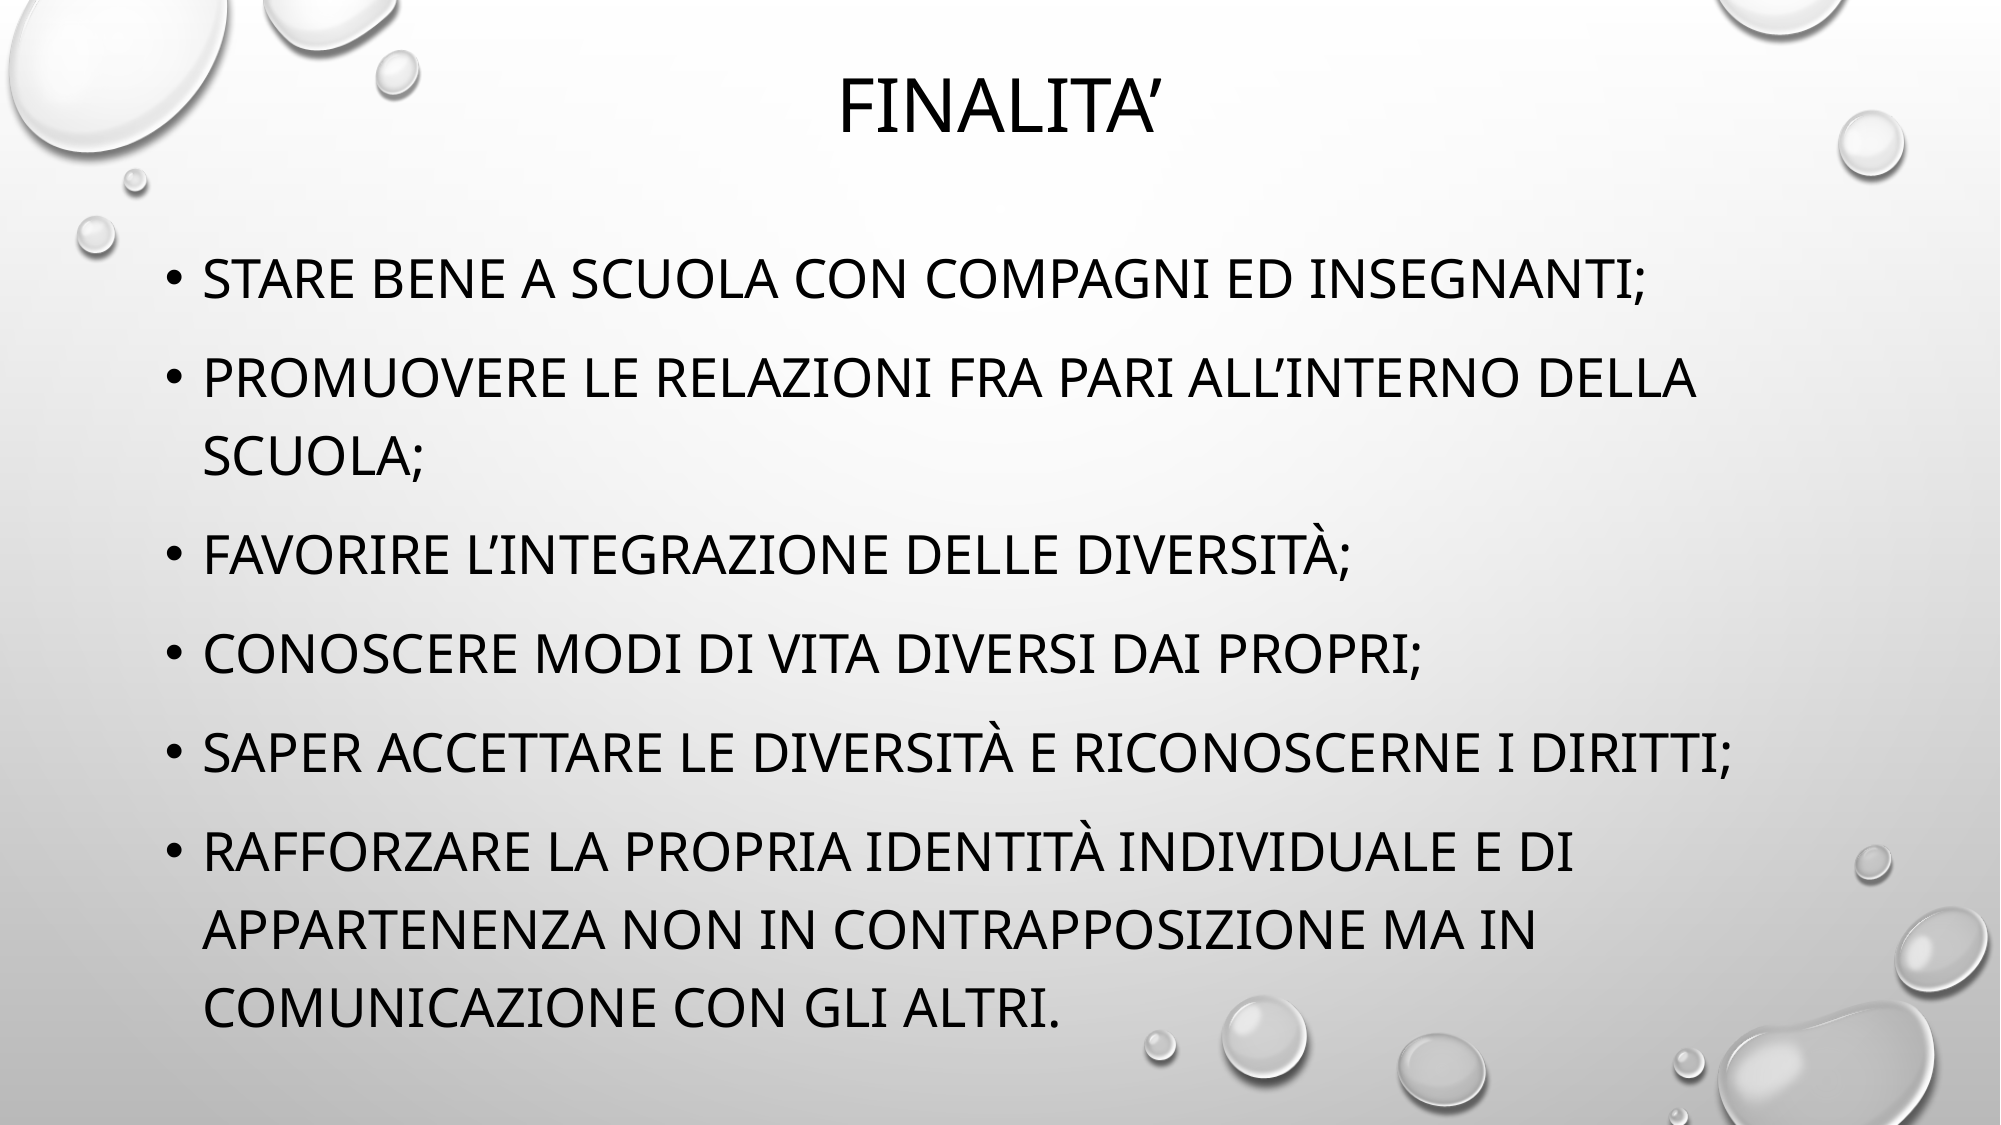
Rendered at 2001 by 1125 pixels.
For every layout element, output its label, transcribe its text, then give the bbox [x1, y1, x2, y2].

picture [0, 0, 2000, 1125]
list Stare bene a scuola con compagni ed insegnanti; Promuovere le relazioni fra pari all’interno della scuola; Favorire l’integrazione delle diversità; Conoscere modi di vita diversi dai propri; Saper accettare le diversità e riconoscerne i diritti; Rafforzare la propria identità individuale e di appartenenza non in contrapposizione ma in comunicazione con gli altri. [149, 223, 1850, 1098]
title FINALITA’ [149, 44, 1850, 172]
